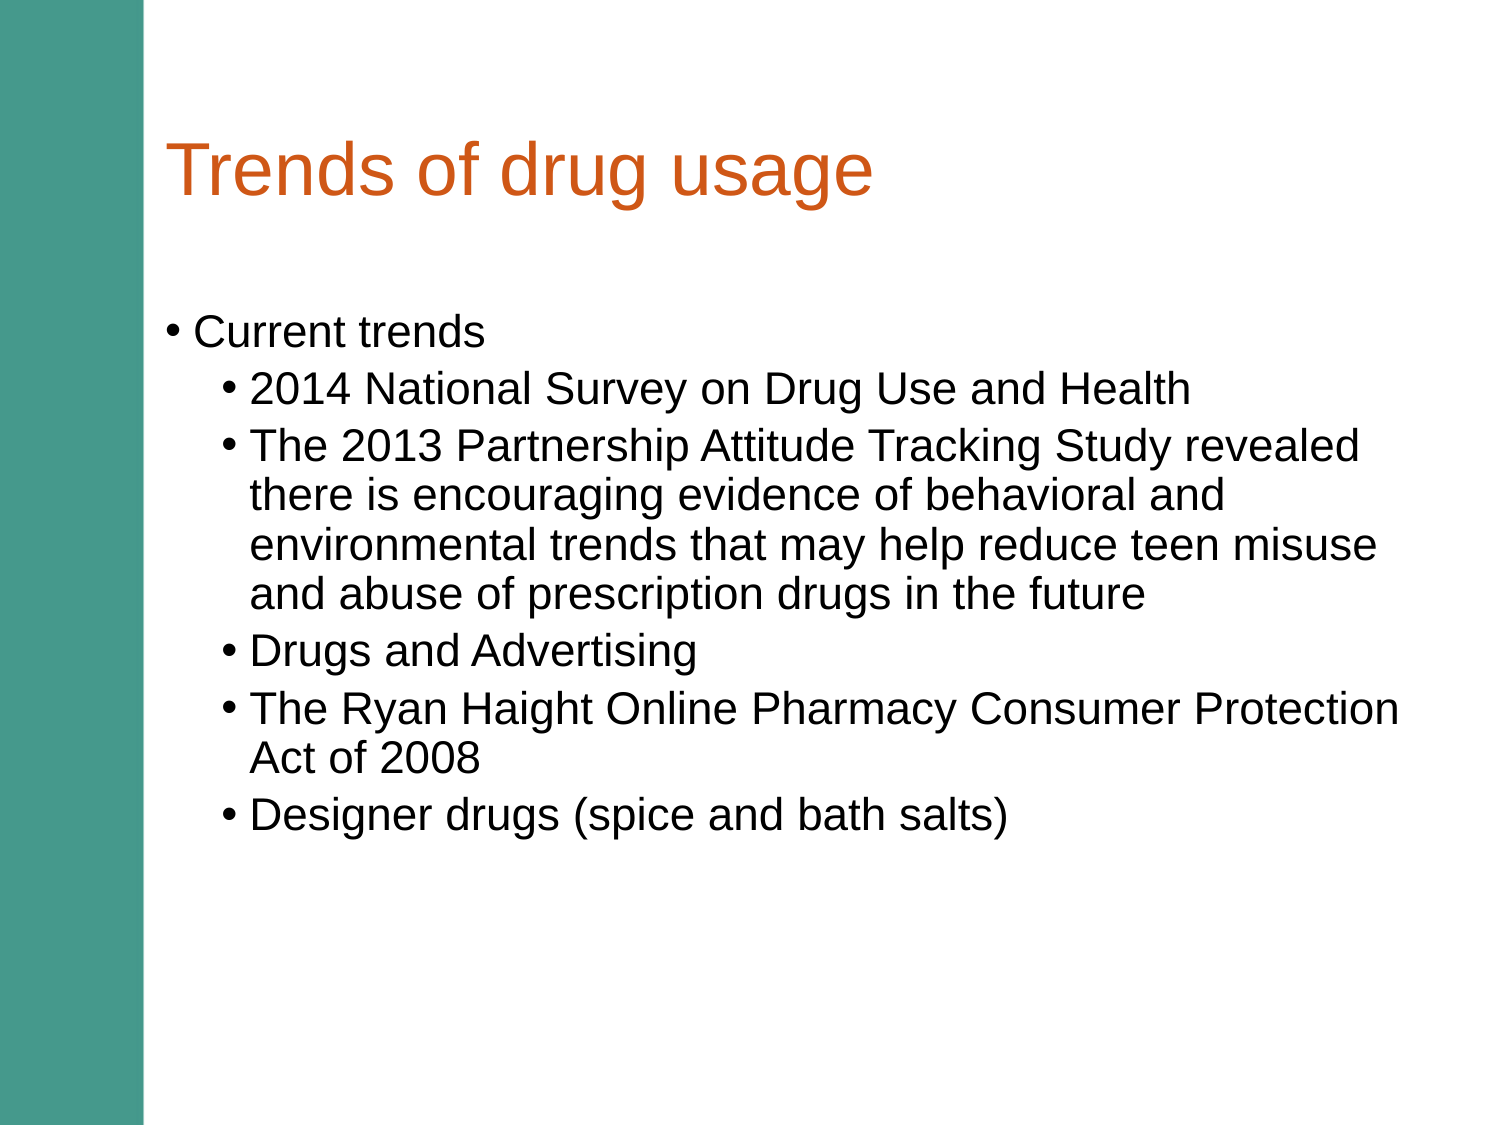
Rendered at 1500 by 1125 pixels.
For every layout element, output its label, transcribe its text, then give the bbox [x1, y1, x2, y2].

title Trends of drug usage [150, 62, 1444, 280]
list Current trends 2014 National Survey on Drug Use and Health The 2013 Partnership Attitude Tracking Study revealed there is encouraging evidence of behavioral and environmental trends that may help reduce teen misuse and abuse of prescription drugs in the future Drugs and Advertising The Ryan Haight Online Pharmacy Consumer Protection Act of 2008 Designer drugs (spice and bath salts) [150, 299, 1444, 1014]
picture [0, 0, 1500, 1125]
